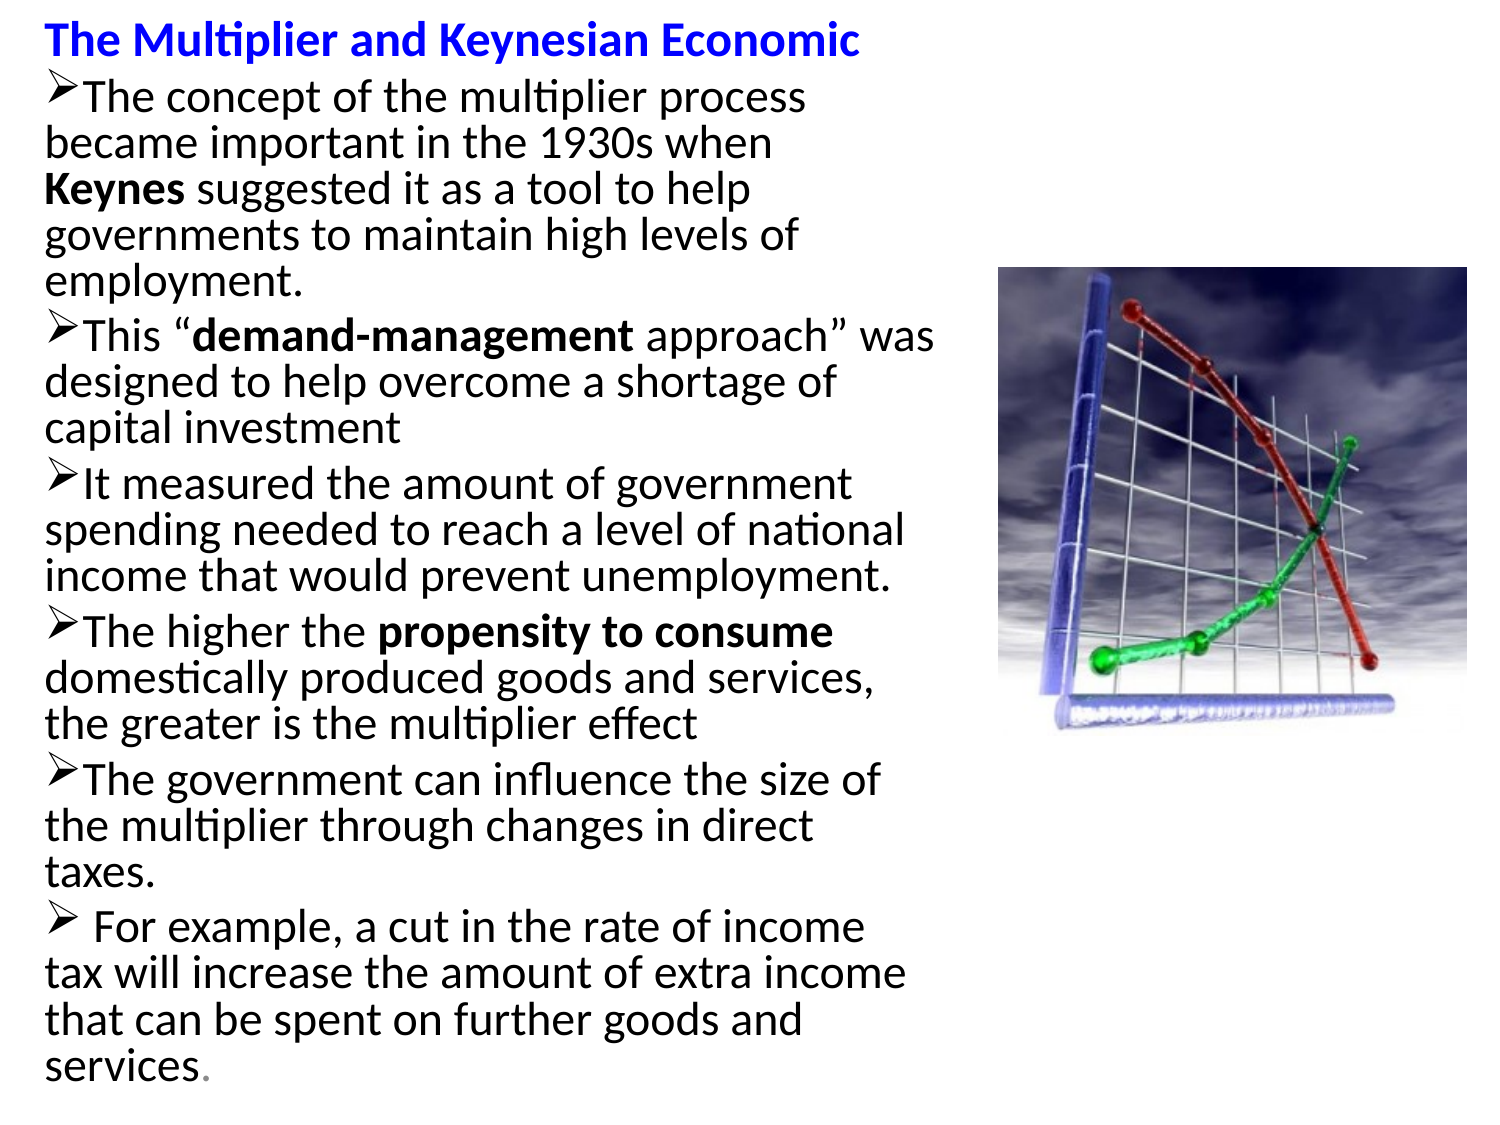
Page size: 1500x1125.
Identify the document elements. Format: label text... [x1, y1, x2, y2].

subtitle The Multiplier and Keynesian Economic The concept of the multiplier process became important in the 1930s when Keynes suggested it as a tool to help governments to maintain high levels of employment. This “demand-management approach” was designed to help overcome a shortage of capital investment It measured the amount of government spending needed to reach a level of national income that would prevent unemployment. The higher the propensity to consume domestically produced goods and services, the greater is the multiplier effect The government can influence the size of the multiplier through changes in direct taxes. For example, a cut in the rate of income tax will increase the amount of extra income that can be spent on further goods and services. [29, 10, 951, 1105]
picture [997, 266, 1468, 737]
